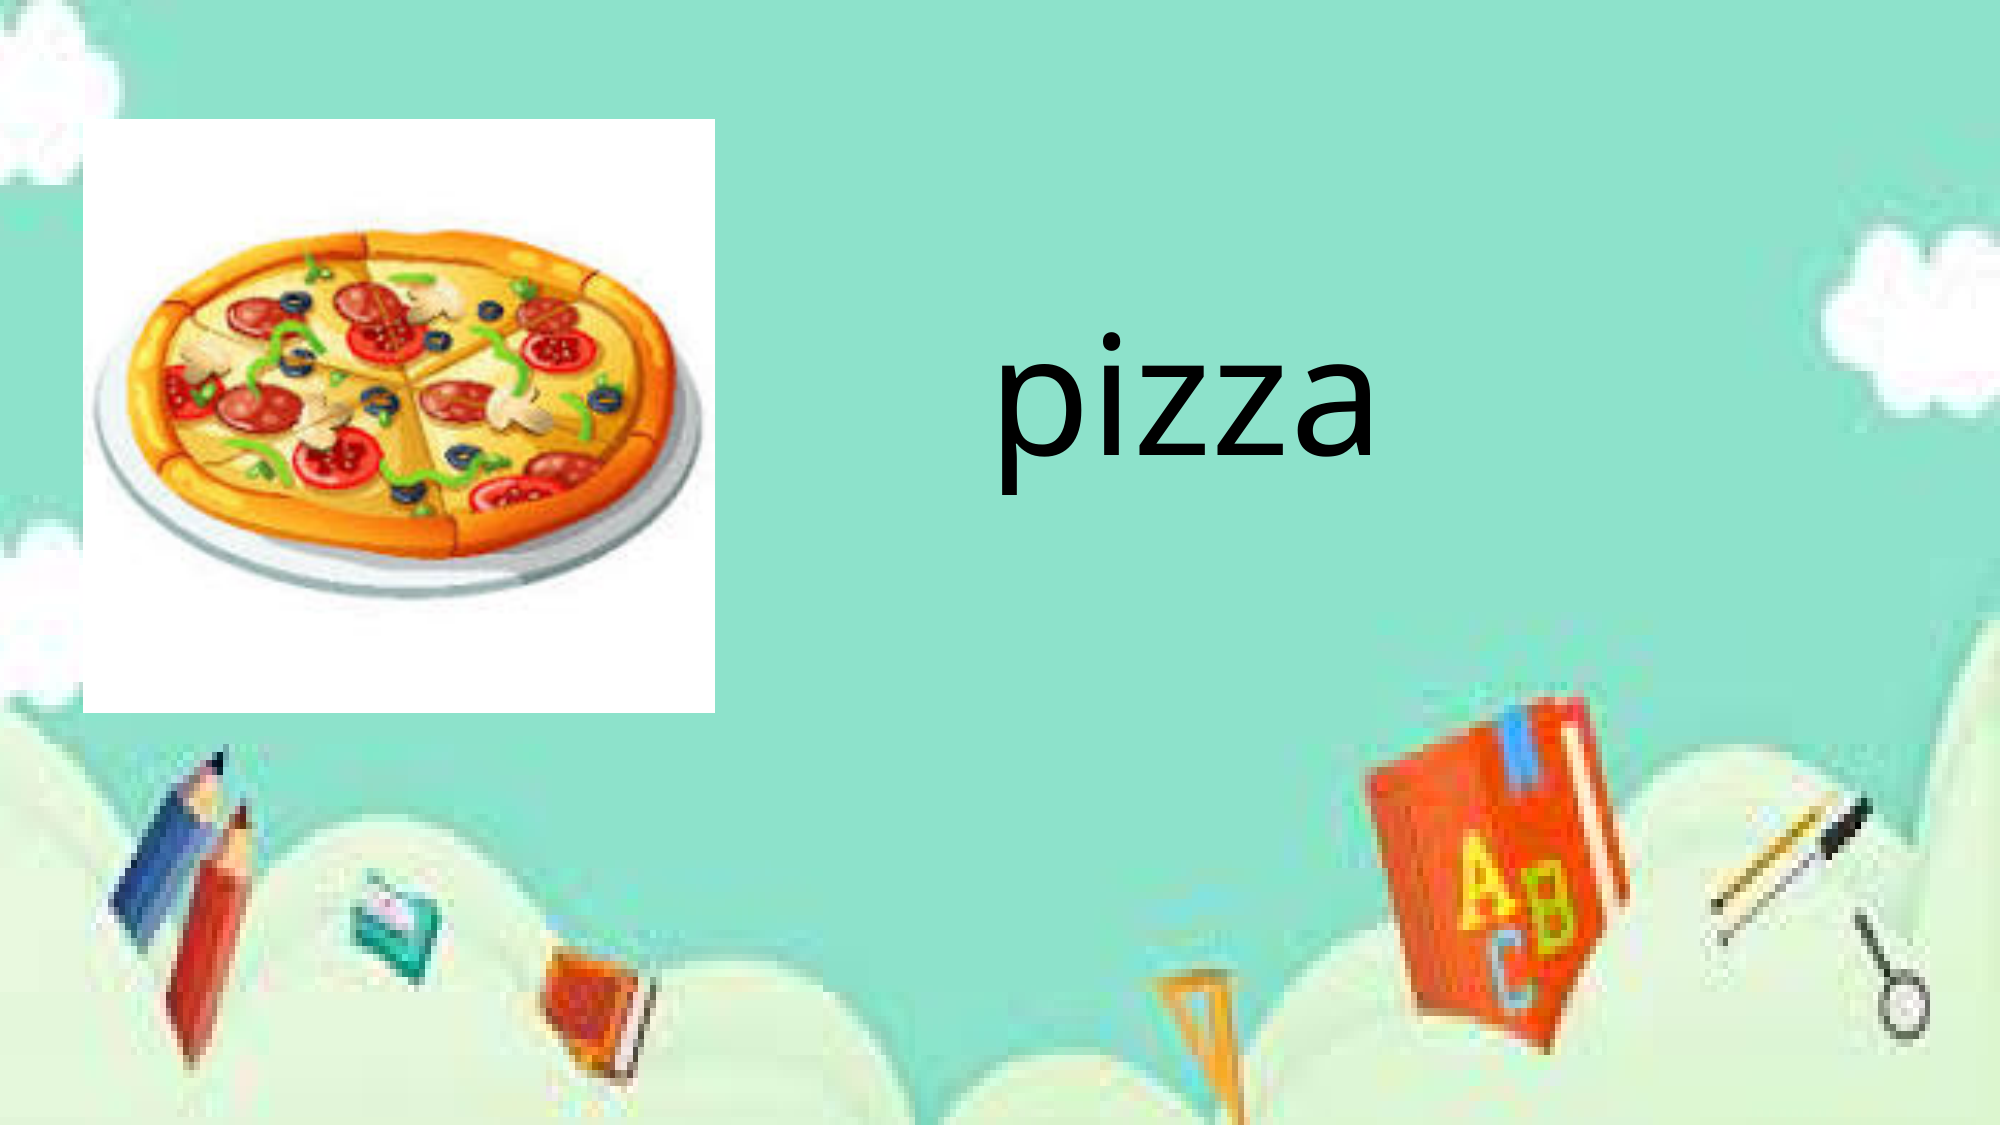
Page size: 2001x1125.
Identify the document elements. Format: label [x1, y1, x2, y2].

list [83, 119, 715, 714]
picture [0, 0, 2000, 1125]
